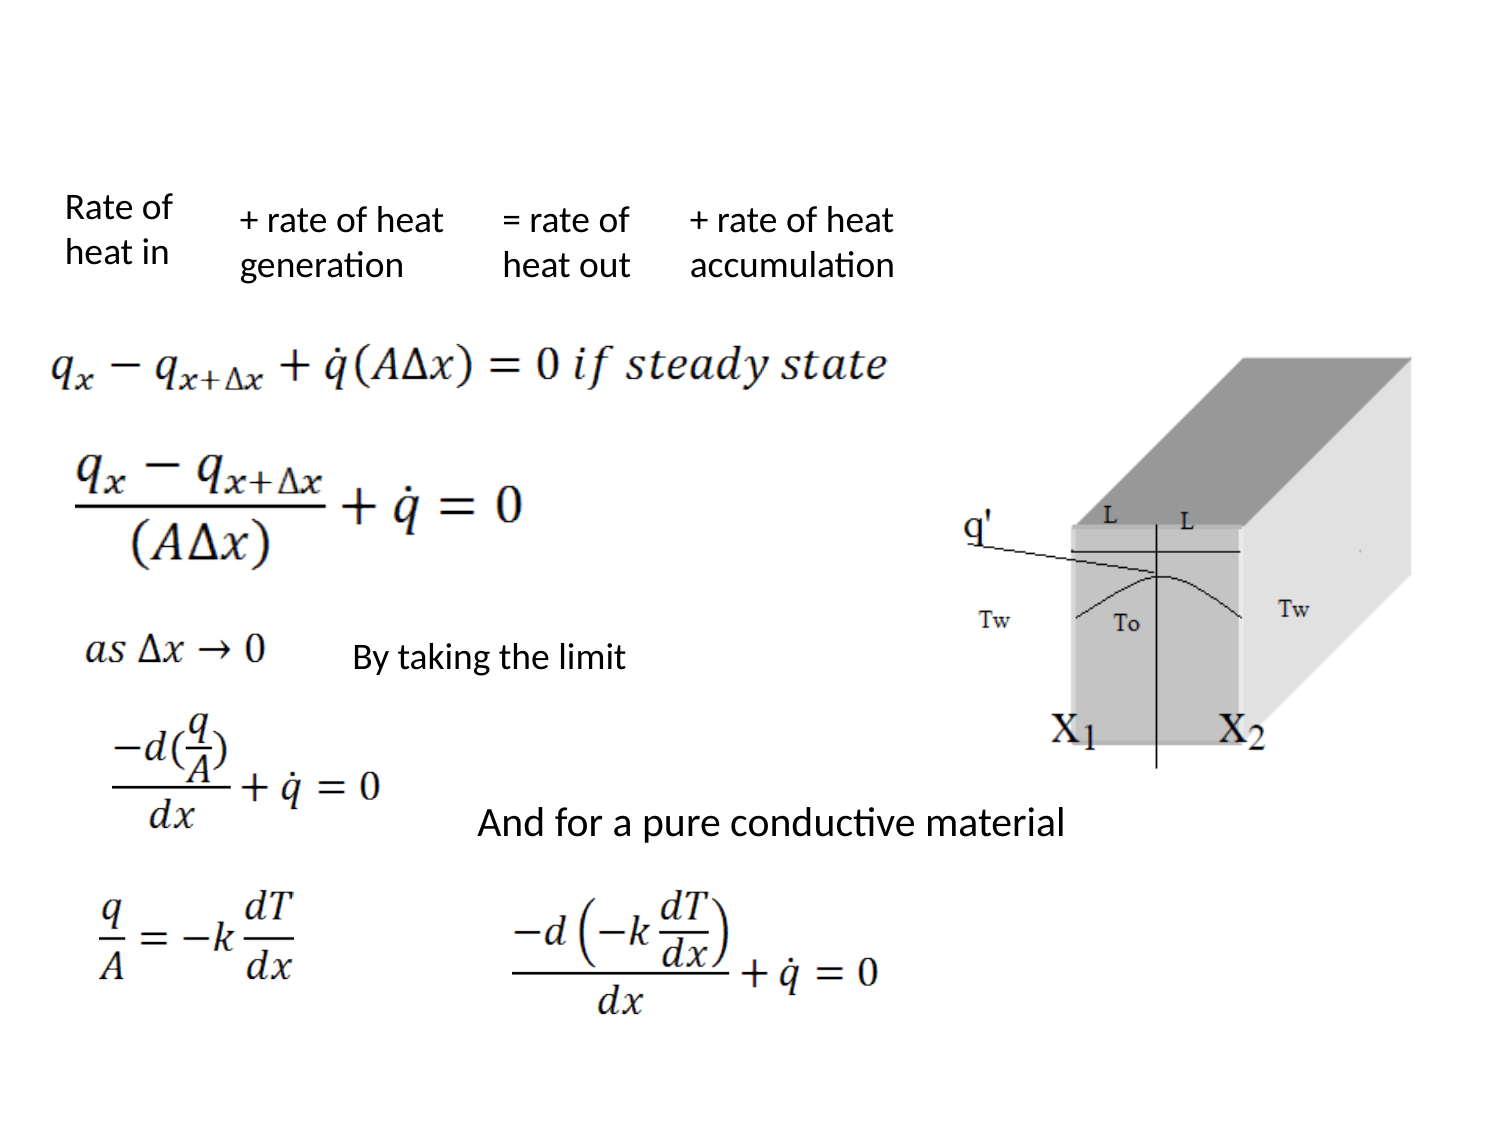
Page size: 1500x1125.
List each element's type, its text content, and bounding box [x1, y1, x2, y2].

picture [512, 887, 880, 1024]
text_box And for a pure conductive material [462, 787, 1100, 853]
picture [924, 337, 1424, 784]
text_box + rate of heat accumulation [675, 187, 925, 293]
text_box = rate of heat out [487, 187, 675, 293]
text_box + rate of heat generation [225, 187, 475, 293]
picture [74, 624, 276, 682]
picture [74, 449, 526, 582]
picture [112, 712, 382, 838]
text_box Rate of heat in [50, 174, 225, 280]
picture [99, 887, 294, 990]
text_box By taking the limit [337, 624, 663, 685]
picture [49, 337, 888, 402]
